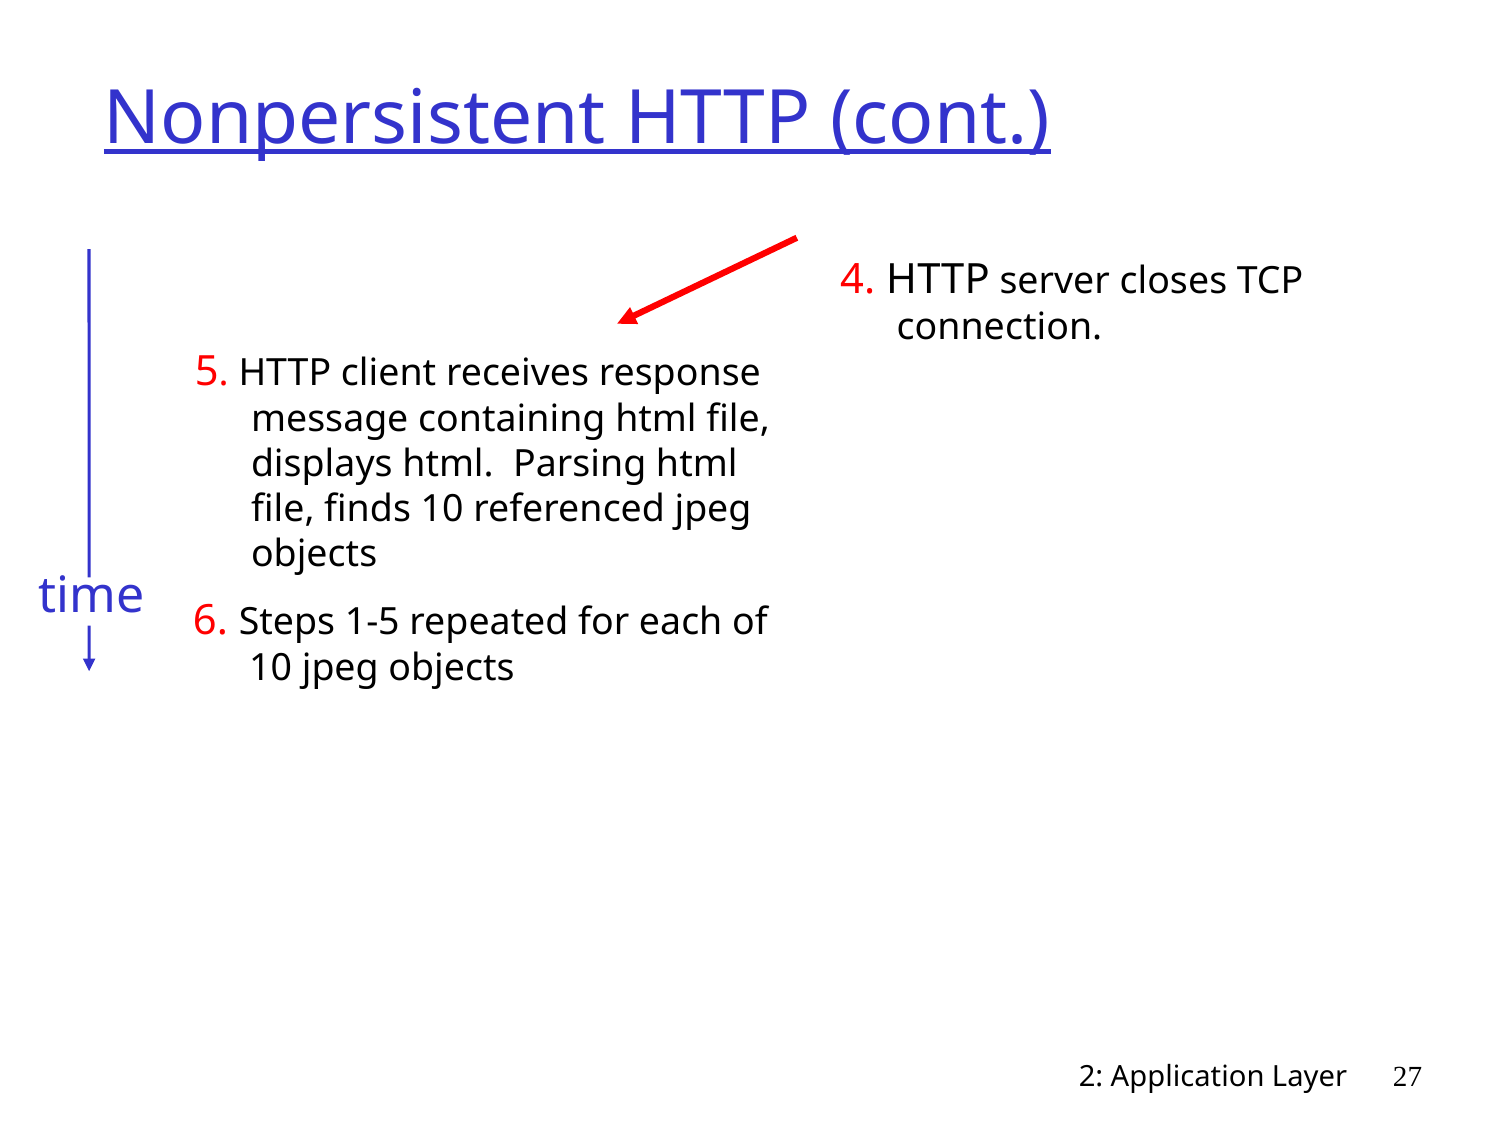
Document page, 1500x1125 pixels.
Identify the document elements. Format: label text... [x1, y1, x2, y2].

text_box [82, 630, 96, 672]
text_box [617, 237, 797, 324]
text_box 4. HTTP server closes TCP connection. [825, 244, 1451, 366]
text_box 6. Steps 1-5 repeated for each of 10 jpeg objects [178, 585, 804, 695]
title Nonpersistent HTTP (cont.) [88, 41, 1365, 185]
footer 2: Application Layer [887, 1049, 1362, 1125]
slide_number 27 [1362, 1049, 1438, 1125]
list 5. HTTP client receives response message containing html file, displays html. Parsing html file, finds 10 referenced jpeg objects [179, 335, 805, 588]
text_box time [23, 554, 160, 630]
